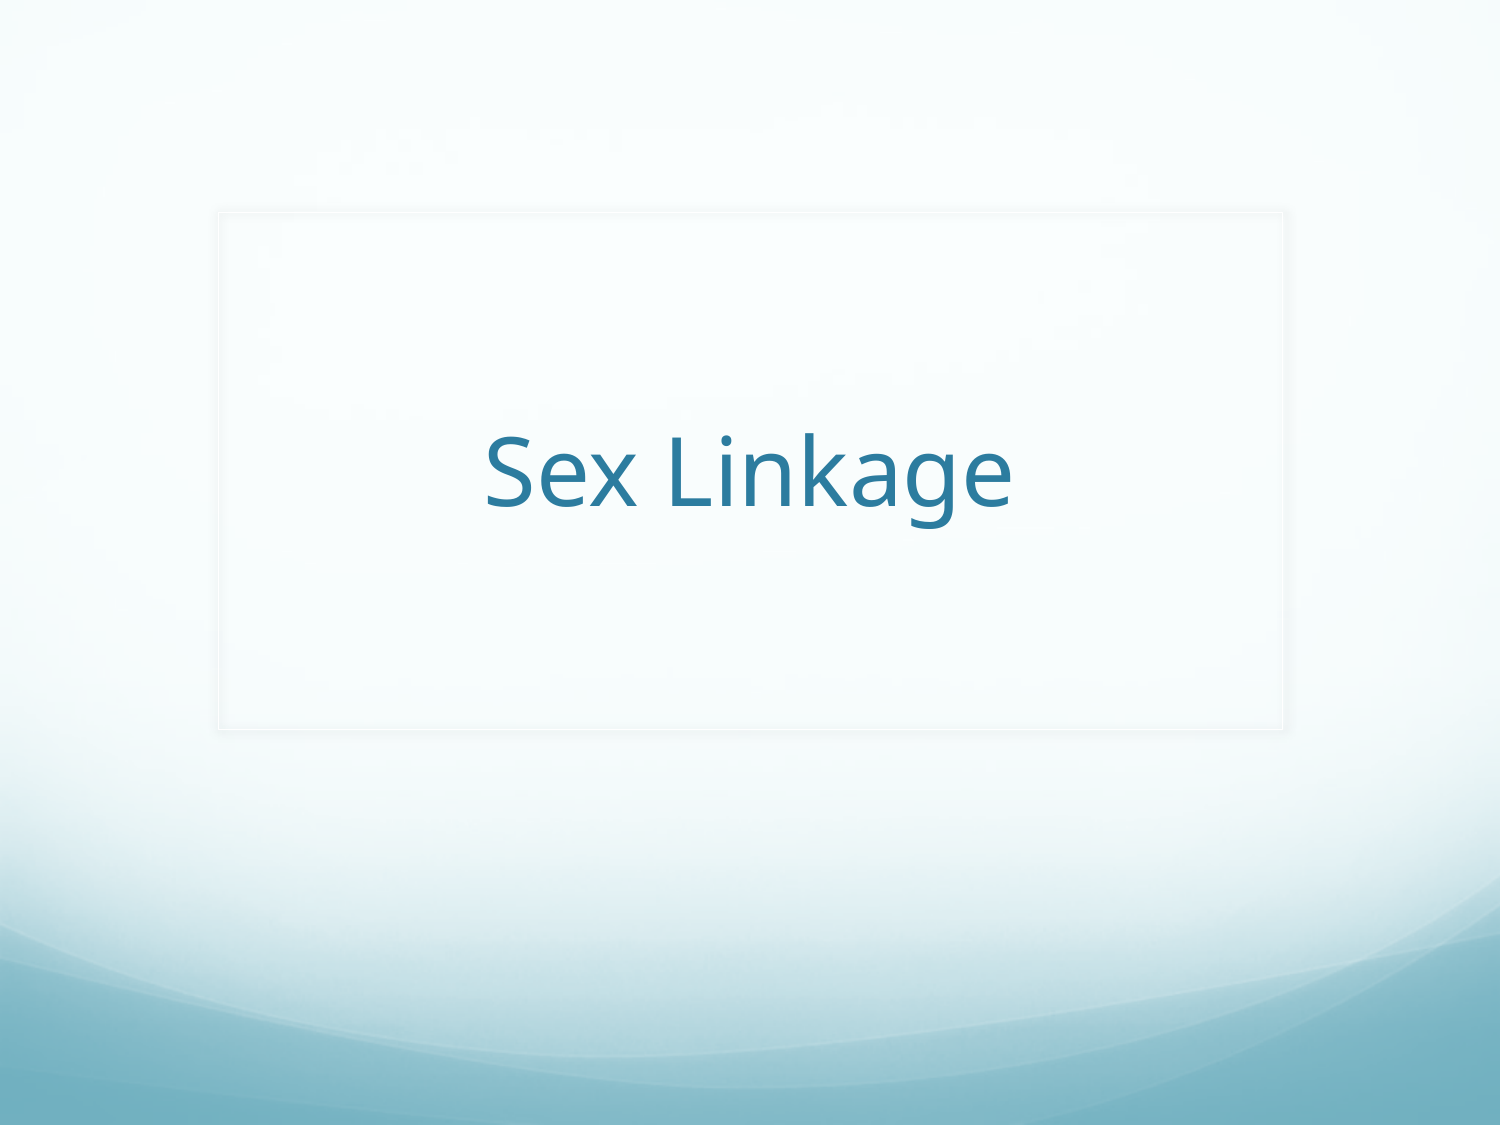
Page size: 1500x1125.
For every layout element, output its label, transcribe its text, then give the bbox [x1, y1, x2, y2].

title Sex Linkage [217, 249, 1283, 533]
